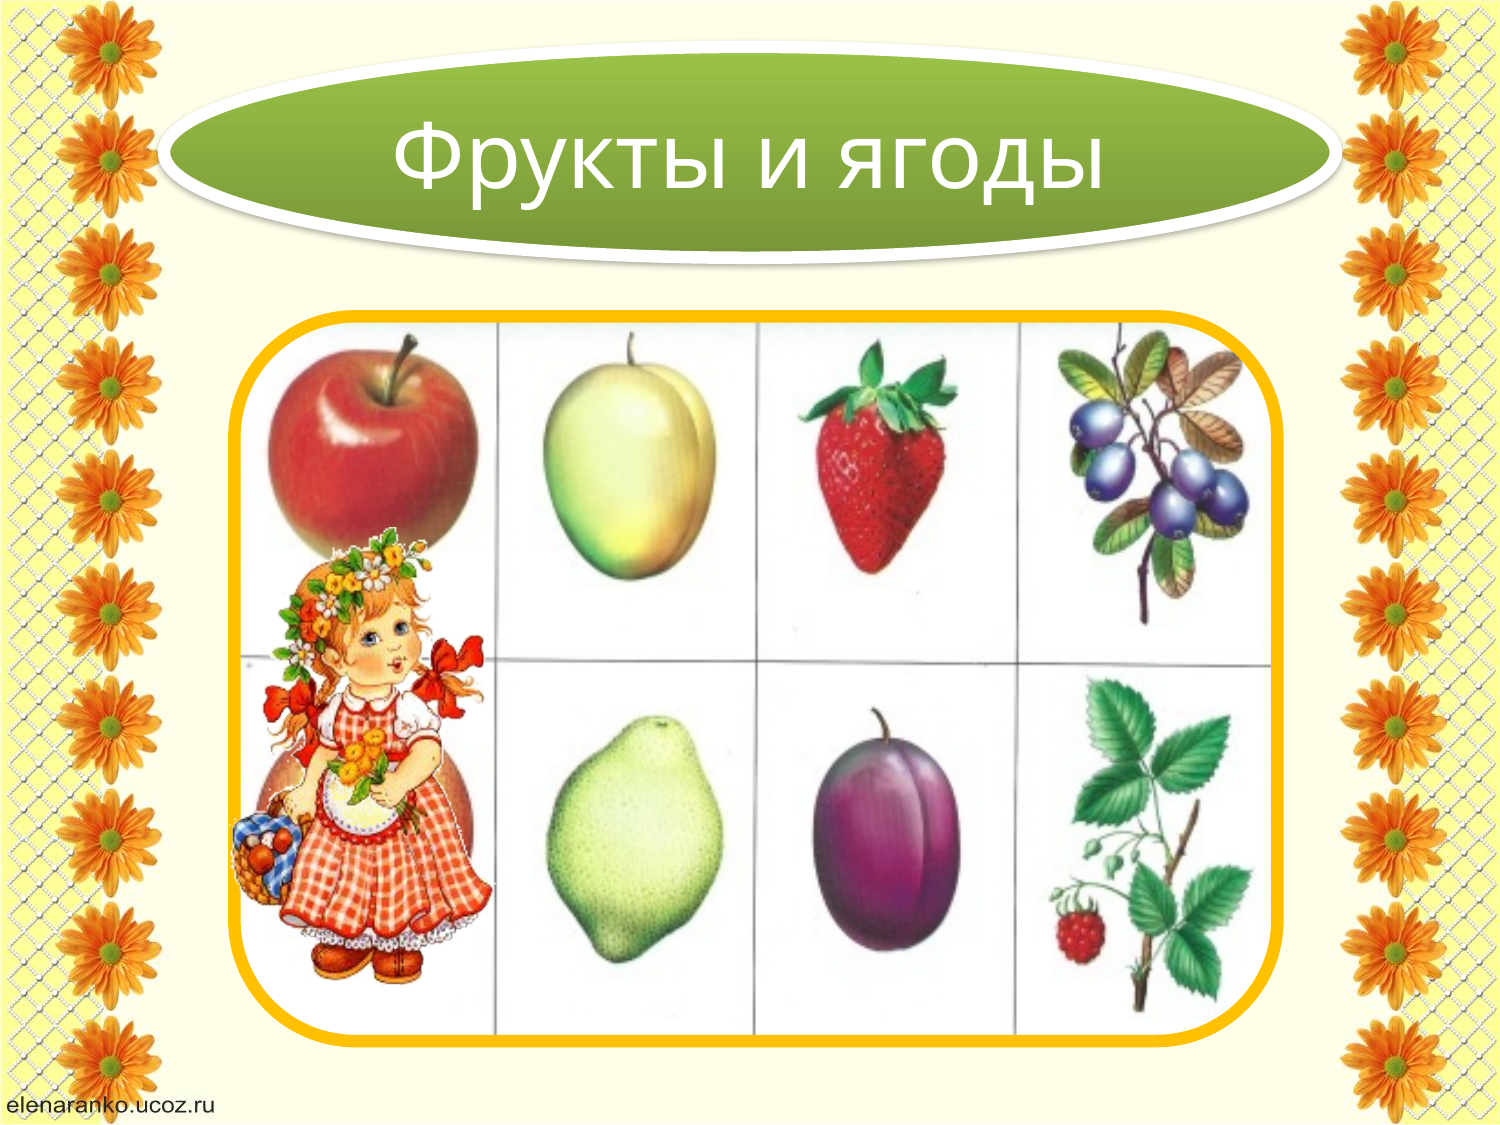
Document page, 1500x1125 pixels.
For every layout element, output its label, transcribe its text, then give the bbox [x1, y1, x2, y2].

picture [0, 0, 1500, 1125]
text_box Фрукты и ягоды [163, 46, 1336, 258]
